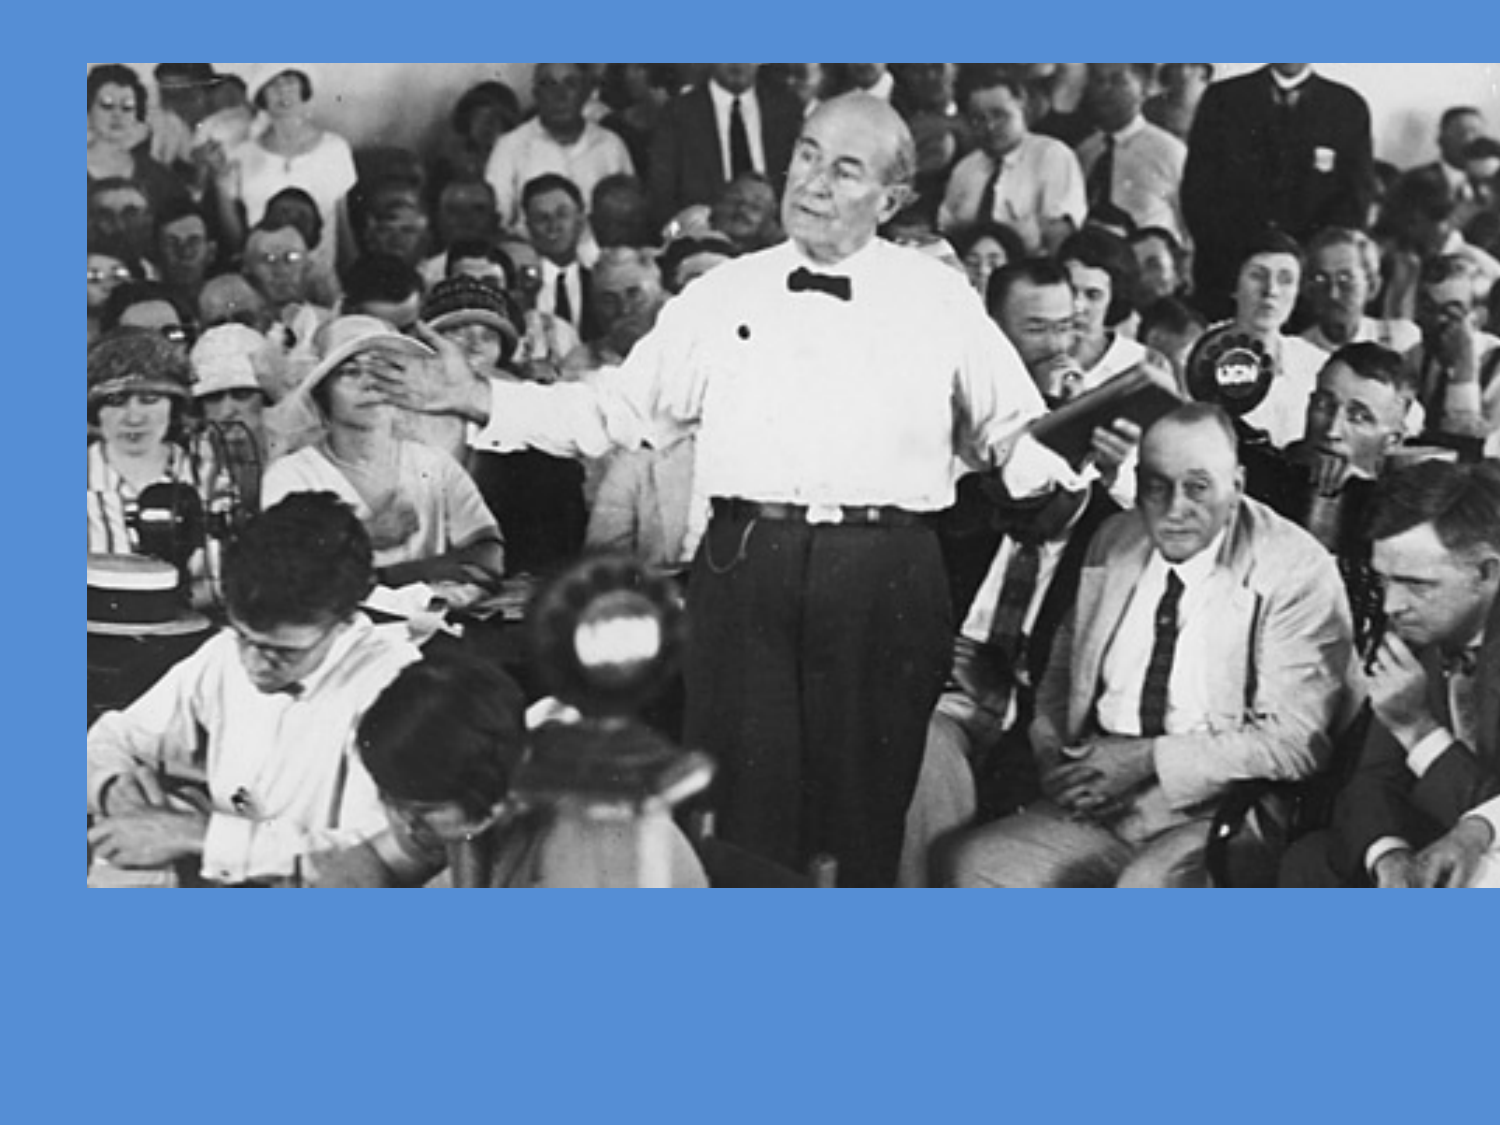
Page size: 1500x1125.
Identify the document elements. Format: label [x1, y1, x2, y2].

picture [87, 63, 1500, 888]
